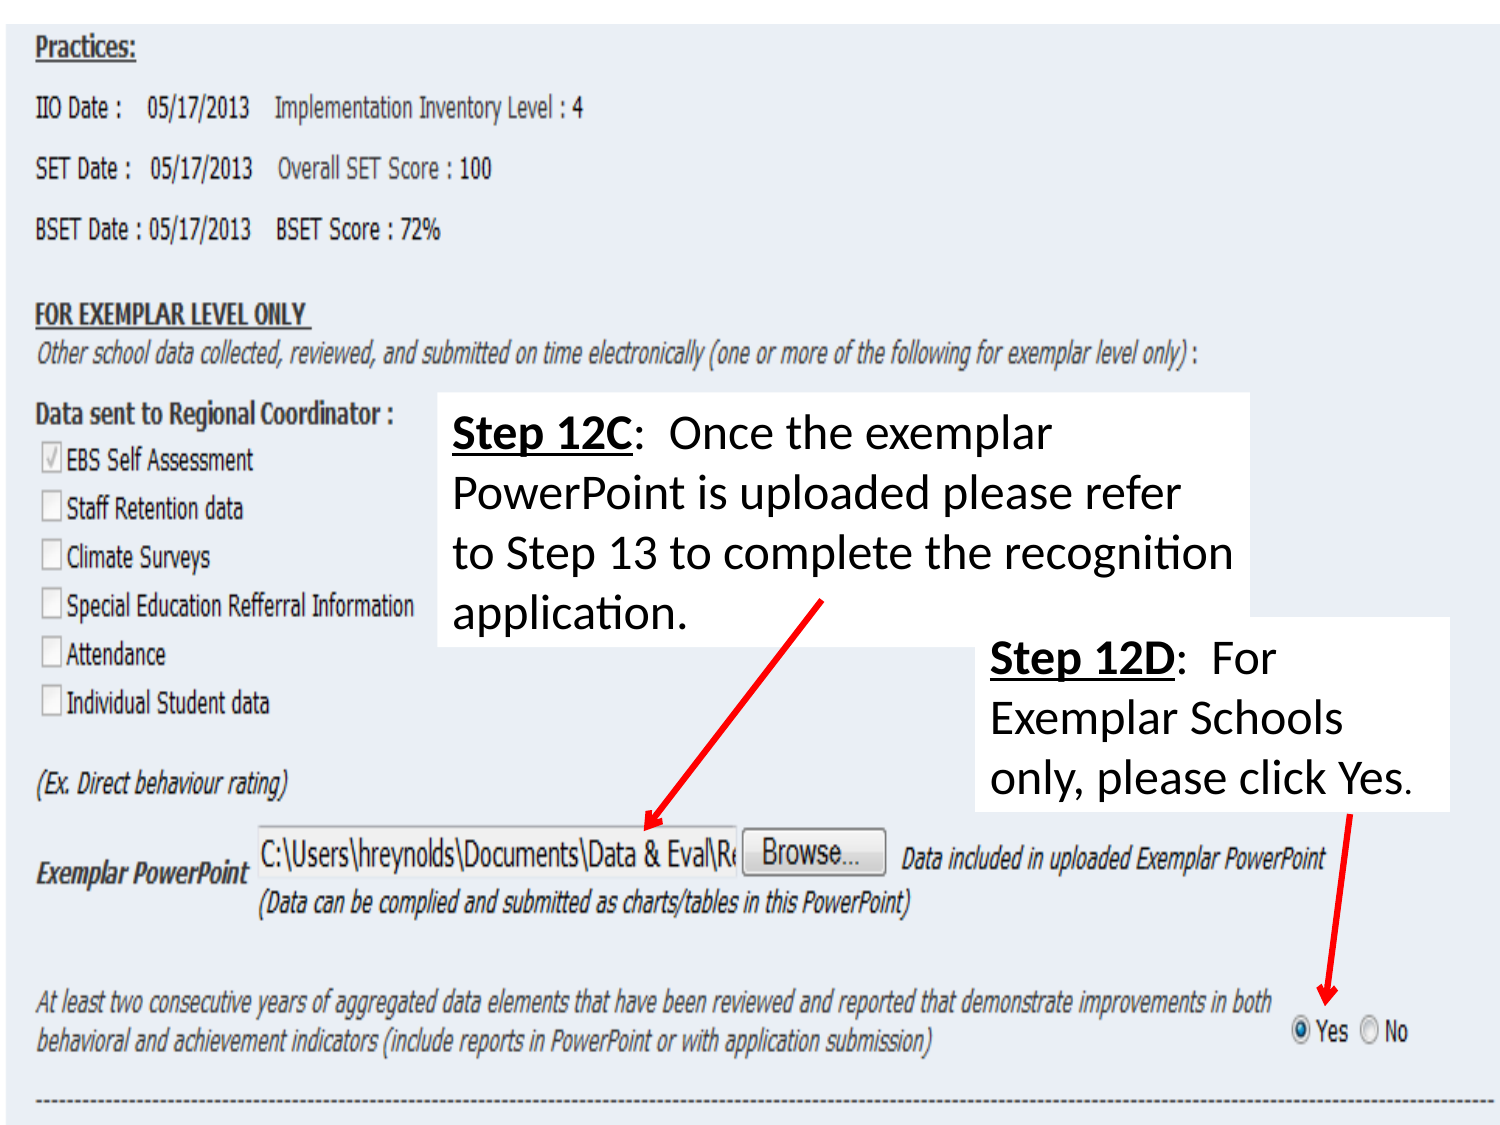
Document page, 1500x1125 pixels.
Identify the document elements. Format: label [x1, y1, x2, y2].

text_box [643, 599, 823, 832]
picture [0, 24, 1500, 1125]
text_box [1324, 813, 1351, 1007]
